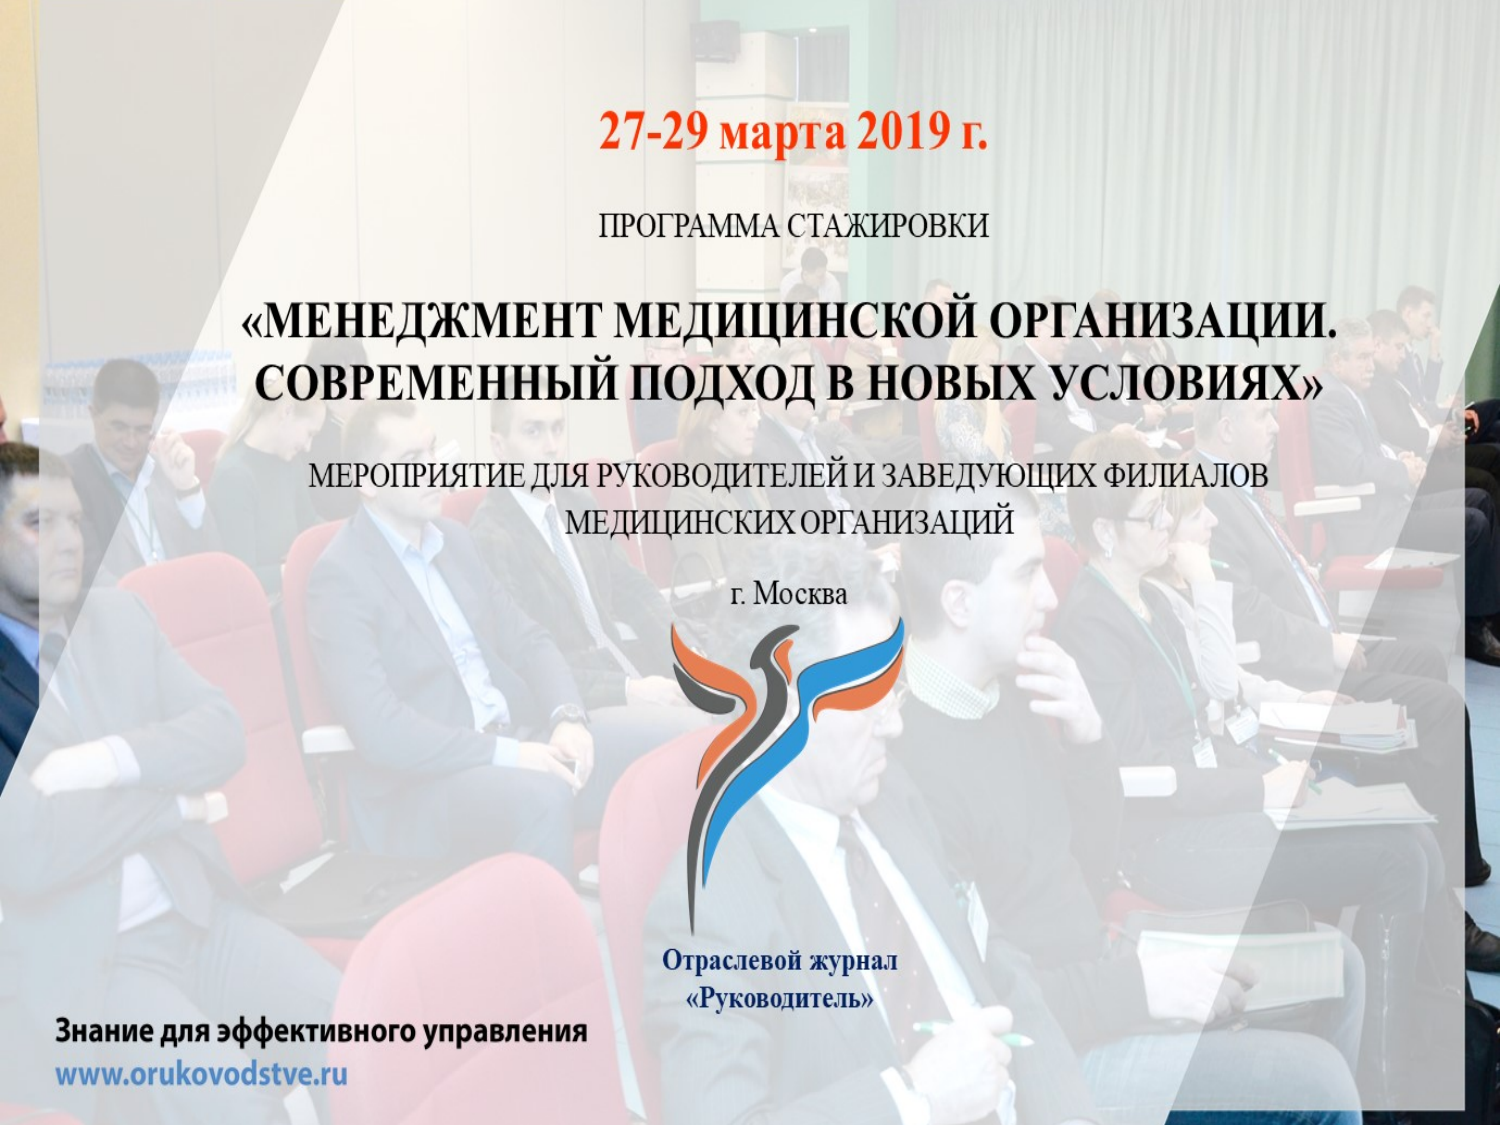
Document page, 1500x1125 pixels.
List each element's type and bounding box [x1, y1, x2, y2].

list [0, 0, 1500, 1125]
